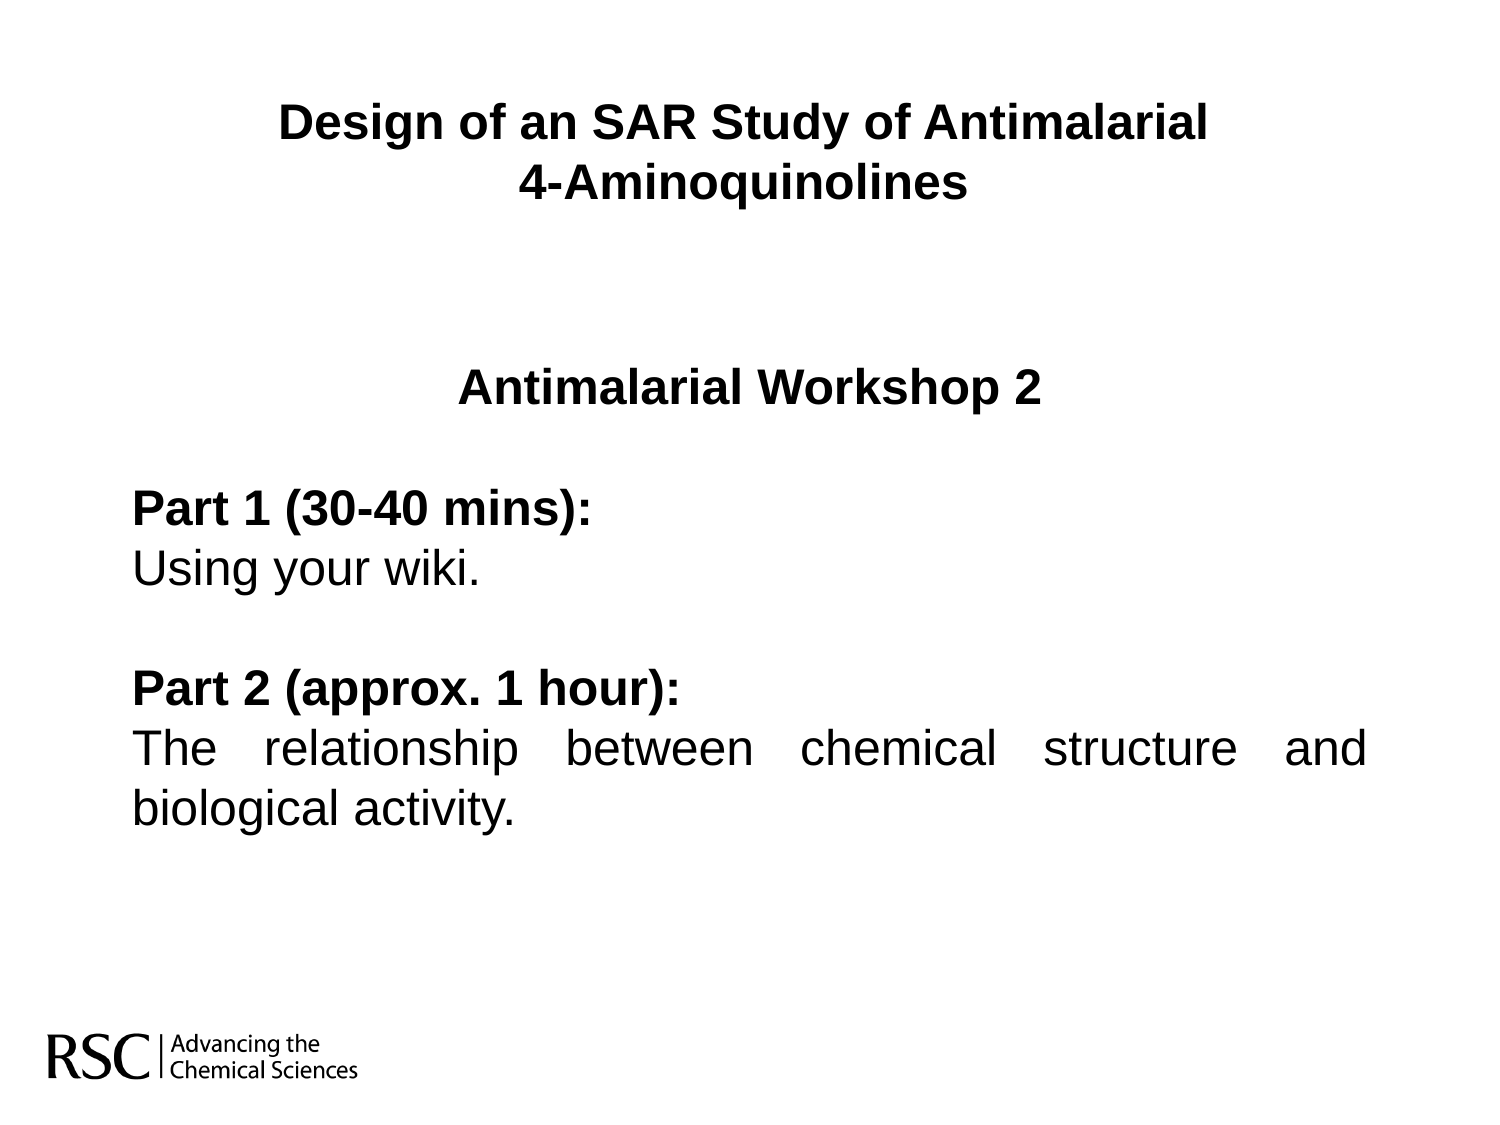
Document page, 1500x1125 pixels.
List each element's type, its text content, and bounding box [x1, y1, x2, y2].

text_box Antimalarial Workshop 2 Part 1 (30-40 mins): Using your wiki. Part 2 (approx. 1 hour): The relationship between chemical structure and biological activity. [117, 347, 1383, 843]
text_box Design of an SAR Study of Antimalarial 4-Aminoquinolines [242, 81, 1247, 217]
